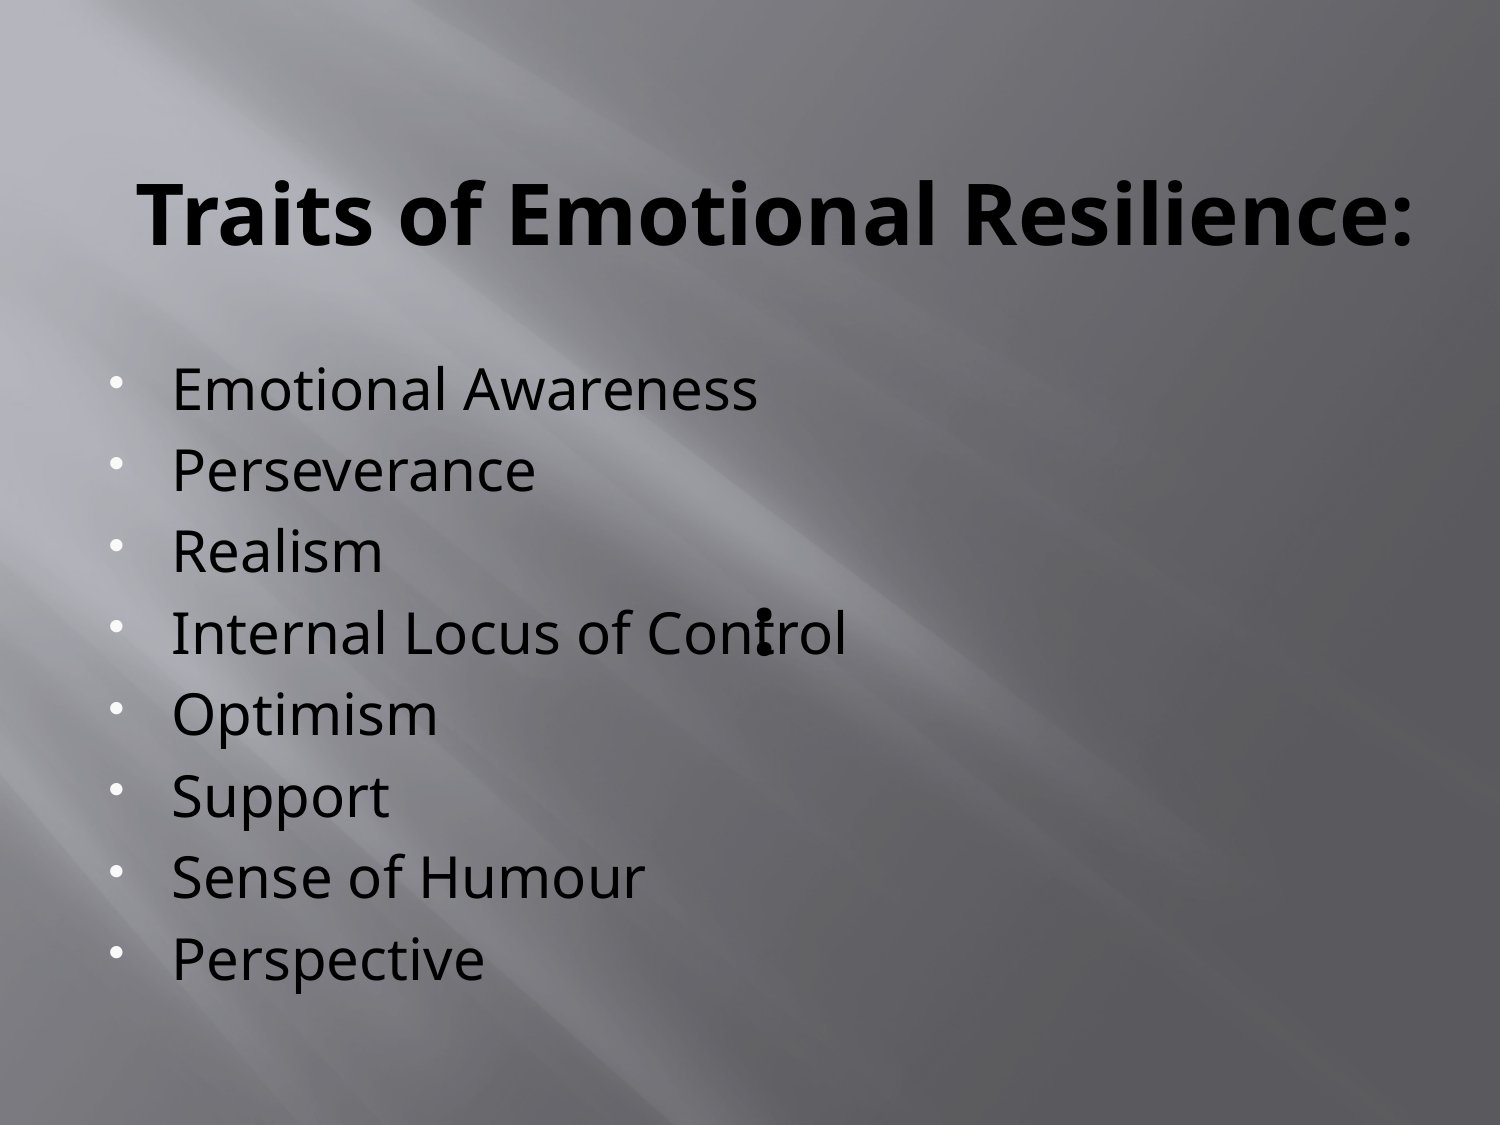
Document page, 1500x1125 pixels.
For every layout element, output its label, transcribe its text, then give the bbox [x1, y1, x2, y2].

title Traits of Emotional Resilience: : [64, 149, 1465, 274]
list Emotional Awareness Perseverance Realism Internal Locus of Control Optimism Support Sense of Humour Perspective [74, 302, 1426, 1036]
